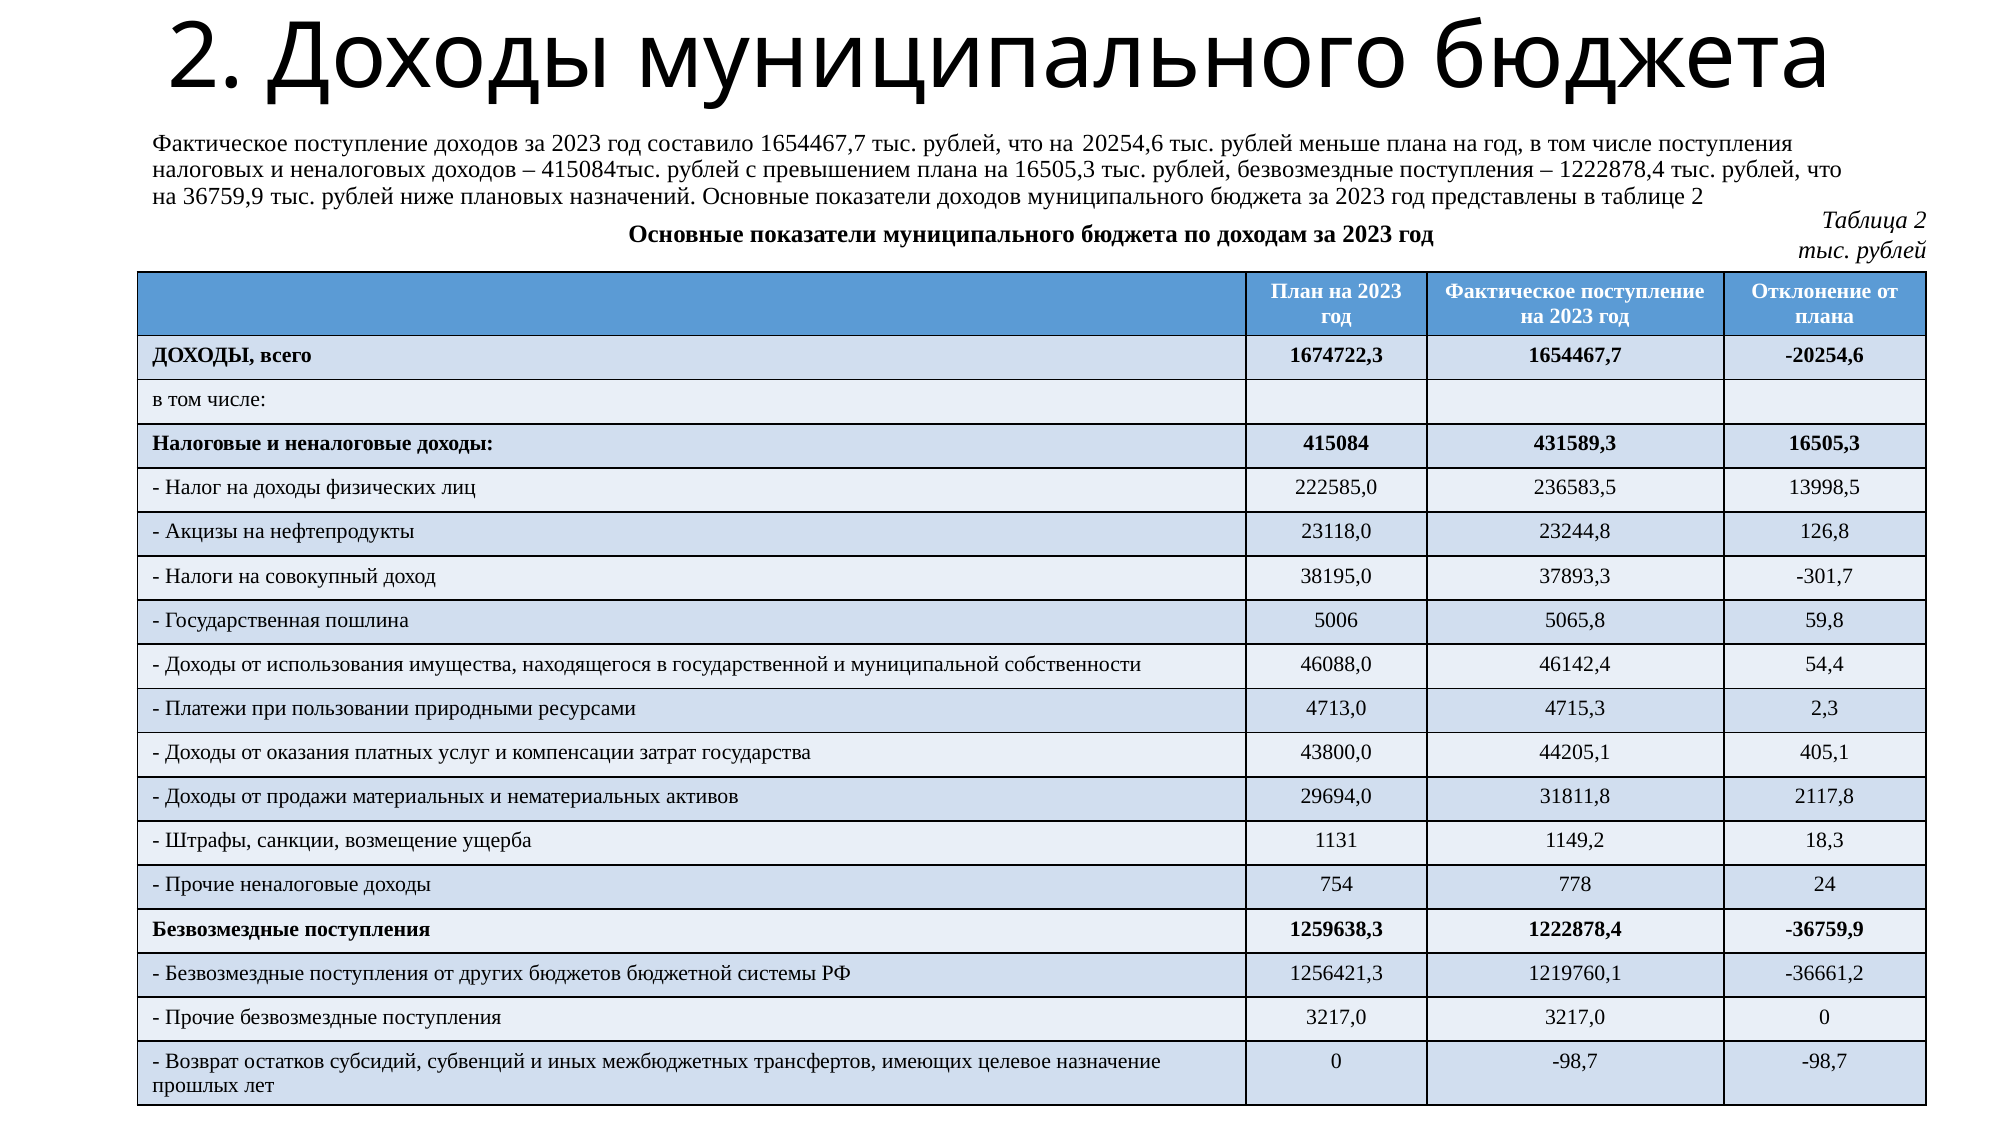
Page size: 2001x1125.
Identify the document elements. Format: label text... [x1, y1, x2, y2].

table_cell -98,7 [1428, 1042, 1723, 1104]
table_cell 1654467,7 [1428, 336, 1723, 379]
table_header [138, 273, 1245, 335]
table_cell - Прочие неналоговые доходы [138, 866, 1245, 908]
table_cell -301,7 [1725, 557, 1925, 599]
table_cell [1428, 380, 1723, 423]
table_cell - Прочие безвозмездные поступления [138, 998, 1245, 1040]
table_cell -98,7 [1725, 1042, 1925, 1104]
table_cell - Безвозмездные поступления от других бюджетов бюджетной системы РФ [138, 954, 1245, 996]
table_cell 1256421,3 [1247, 954, 1426, 996]
table_cell -36661,2 [1725, 954, 1925, 996]
table_cell 4715,3 [1428, 689, 1723, 732]
table_cell 38195,0 [1247, 557, 1426, 599]
table_cell - Налог на доходы физических лиц [138, 469, 1245, 511]
table_cell 1259638,3 [1247, 910, 1426, 952]
table_cell - Акцизы на нефтепродукты [138, 513, 1245, 555]
table_cell - Возврат остатков субсидий, субвенций и иных межбюджетных трансфертов, имеющих целевое назначение прошлых лет [138, 1042, 1245, 1104]
table_cell 778 [1428, 866, 1723, 908]
table_cell 3217,0 [1428, 998, 1723, 1040]
table_cell 415084 [1247, 425, 1426, 467]
table_cell 1131 [1247, 822, 1426, 864]
list Фактическое поступление доходов за 2023 год составило 1654467,7 тыс. рублей, что на 20254,6 тыс. рублей меньше плана на год, в том числе поступления налоговых и неналоговых доходов – 415084тыс. рублей с превышением плана на 16505,3 тыс. рублей, безвозмездные поступления – 1222878,4 тыс. рублей, что на 36759,9 тыс. рублей ниже плановых назначений. Основные показатели доходов муниципального бюджета за 2023 год представлены в таблице 2 [137, 122, 1863, 218]
table_cell 431589,3 [1428, 425, 1723, 467]
table_cell 222585,0 [1247, 469, 1426, 511]
table_cell Налоговые и неналоговые доходы: [138, 425, 1245, 467]
table_cell Безвозмездные поступления [138, 910, 1245, 952]
table_cell 5065,8 [1428, 601, 1723, 643]
table_cell 24 [1725, 866, 1925, 908]
table_cell 16505,3 [1725, 425, 1925, 467]
table_cell - Платежи при пользовании природными ресурсами [138, 689, 1245, 732]
table_cell 0 [1725, 998, 1925, 1040]
table_header Отклонение от плана [1725, 273, 1925, 335]
table_cell 46088,0 [1247, 645, 1426, 688]
table_header Фактическое поступление на 2023 год [1428, 273, 1723, 335]
table_cell 43800,0 [1247, 733, 1426, 776]
table_cell 2117,8 [1725, 778, 1925, 820]
table_cell [1725, 380, 1925, 423]
table_cell 1674722,3 [1247, 336, 1426, 379]
table_cell 405,1 [1725, 733, 1925, 776]
table_cell 3217,0 [1247, 998, 1426, 1040]
text_box Основные показатели муниципального бюджета по доходам за 2023 год [613, 210, 1450, 255]
table_cell 44205,1 [1428, 733, 1723, 776]
table_cell 754 [1247, 866, 1426, 908]
table_cell 23244,8 [1428, 513, 1723, 555]
title 2. Доходы муниципального бюджета [0, 0, 2000, 115]
table_cell - Доходы от использования имущества, находящегося в государственной и муниципальной собственности [138, 645, 1245, 688]
table_cell 5006 [1247, 601, 1426, 643]
table_cell 23118,0 [1247, 513, 1426, 555]
table_cell 1222878,4 [1428, 910, 1723, 952]
table_cell [1247, 380, 1426, 423]
table_cell -36759,9 [1725, 910, 1925, 952]
table_cell 46142,4 [1428, 645, 1723, 688]
text_box Таблица 2 тыс. рублей [1783, 196, 1942, 271]
table_cell 236583,5 [1428, 469, 1723, 511]
table_cell - Штрафы, санкции, возмещение ущерба [138, 822, 1245, 864]
table_cell - Государственная пошлина [138, 601, 1245, 643]
table_cell 0 [1247, 1042, 1426, 1104]
table_cell в том числе: [138, 380, 1245, 423]
table_cell - Доходы от оказания платных услуг и компенсации затрат государства [138, 733, 1245, 776]
table_cell 31811,8 [1428, 778, 1723, 820]
table_header План на 2023 год [1247, 273, 1426, 335]
table_cell 2,3 [1725, 689, 1925, 732]
table_cell -20254,6 [1725, 336, 1925, 379]
table_cell 1219760,1 [1428, 954, 1723, 996]
table_cell 18,3 [1725, 822, 1925, 864]
table_cell 126,8 [1725, 513, 1925, 555]
table_cell 37893,3 [1428, 557, 1723, 599]
table_cell 1149,2 [1428, 822, 1723, 864]
table_cell 59,8 [1725, 601, 1925, 643]
table_cell 4713,0 [1247, 689, 1426, 732]
table_cell 29694,0 [1247, 778, 1426, 820]
table_cell ДОХОДЫ, всего [138, 336, 1245, 379]
table_cell 54,4 [1725, 645, 1925, 688]
table_cell - Налоги на совокупный доход [138, 557, 1245, 599]
table_cell 13998,5 [1725, 469, 1925, 511]
table_cell - Доходы от продажи материальных и нематериальных активов [138, 778, 1245, 820]
